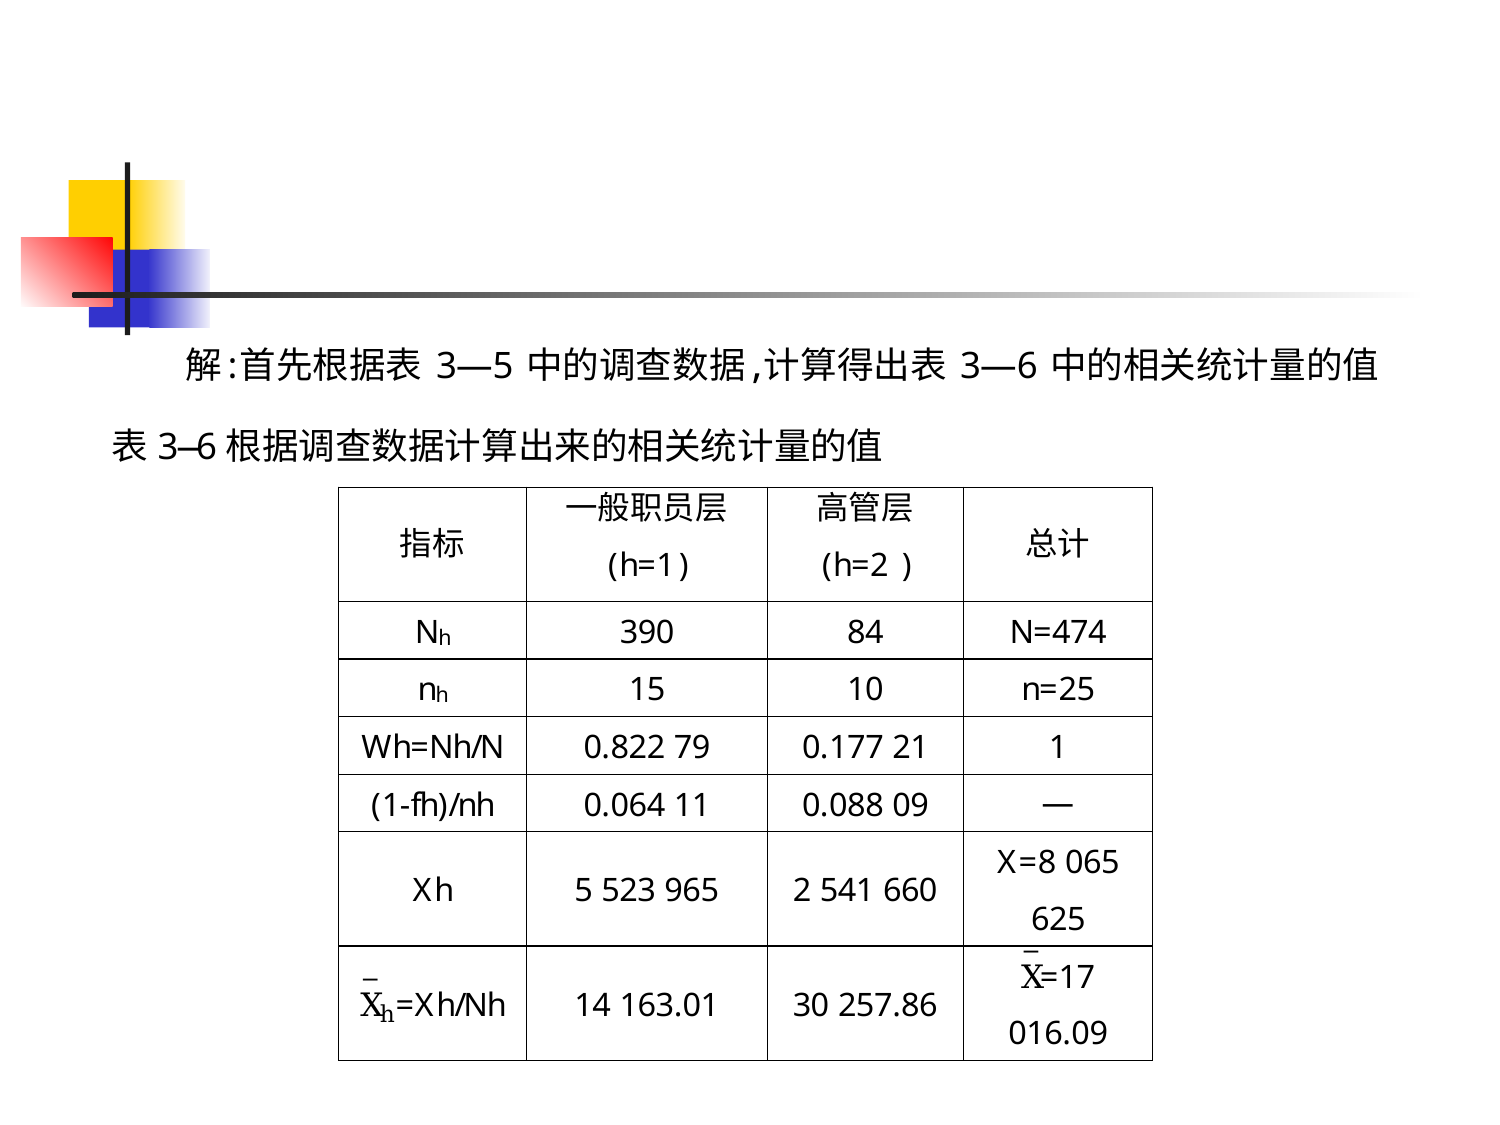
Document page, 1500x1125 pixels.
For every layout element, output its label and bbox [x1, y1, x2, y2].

text_box [100, 326, 1392, 1089]
